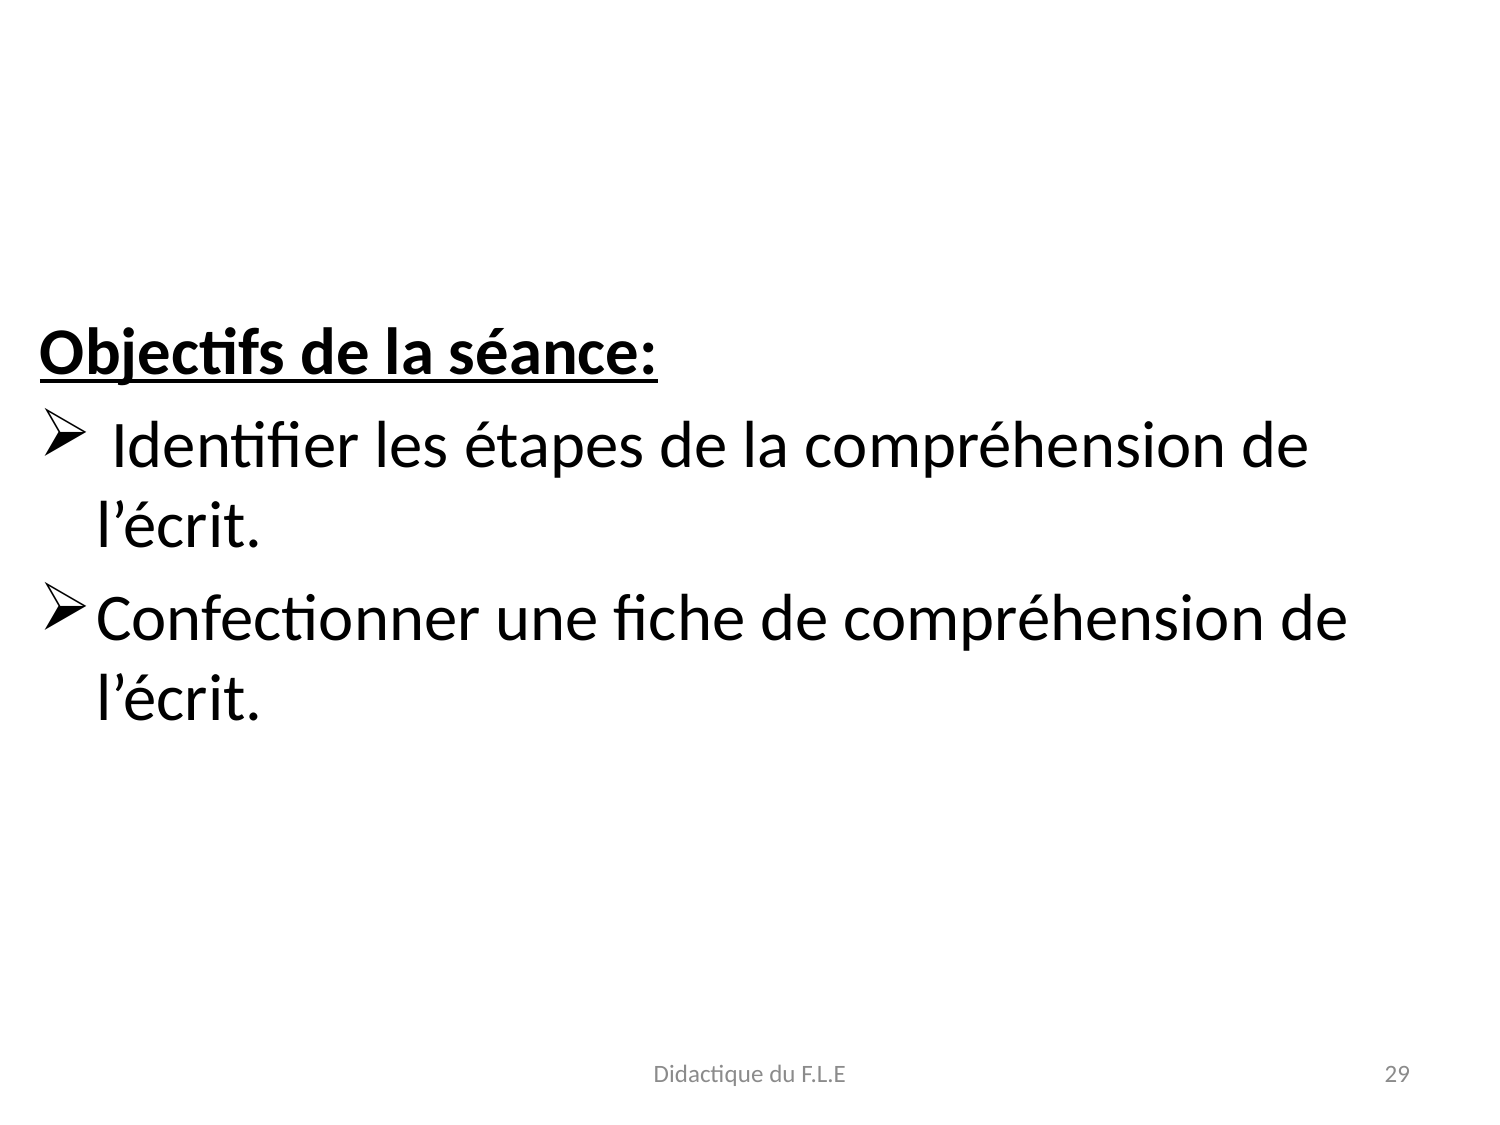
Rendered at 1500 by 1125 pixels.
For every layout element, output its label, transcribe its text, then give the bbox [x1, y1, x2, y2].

footer Didactique du F.L.E [512, 1042, 988, 1103]
list Objectifs de la séance: Identifier les étapes de la compréhension de l’écrit. Confectionner une fiche de compréhension de l’écrit. [24, 299, 1463, 1063]
slide_number 29 [1074, 1042, 1425, 1103]
